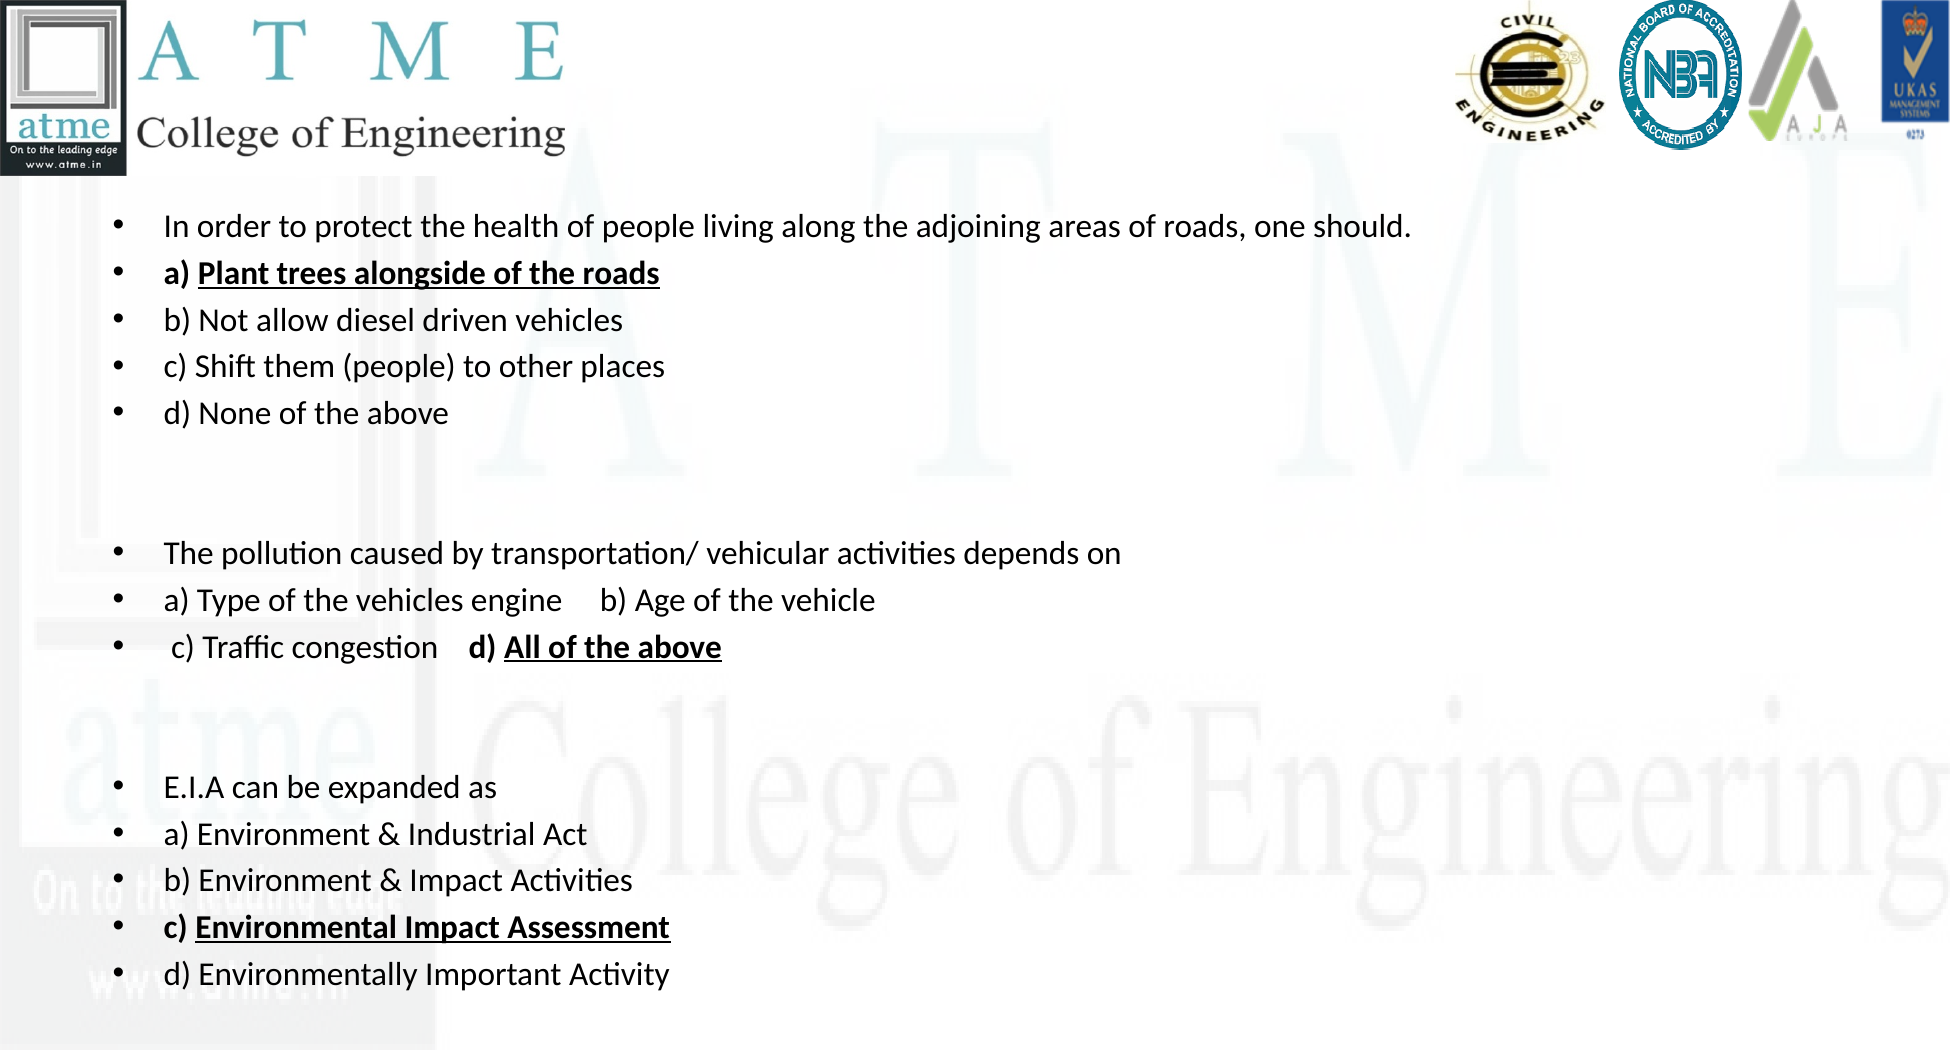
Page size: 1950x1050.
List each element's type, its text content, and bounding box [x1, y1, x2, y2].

picture [0, 0, 566, 177]
picture [1666, 139, 1680, 144]
picture [1697, 0, 1742, 54]
picture [1619, 0, 1727, 151]
picture [1716, 113, 1721, 129]
picture [1697, 9, 1702, 17]
picture [1748, 0, 1950, 142]
picture [1455, 0, 1606, 144]
picture [1684, 94, 1742, 151]
list In order to protect the health of people living along the adjoining areas of roads, one should. a) Plant trees alongside of the roads b) Not allow diesel driven vehicles c) Shift them (people) to other places d) None of the above The pollution caused by transportation/ vehicular activities depends on a) Type of the vehicles engine b) Age of the vehicle c) Traffic congestion d) All of the above E.I.A can be expanded as a) Environment & Industrial Act b) Environment & Impact Activities c) Environmental Impact Assessment d) Environmentally Important Activity [97, 196, 1869, 1004]
picture [1725, 98, 1730, 109]
picture [1728, 89, 1736, 95]
picture [1683, 133, 1697, 137]
